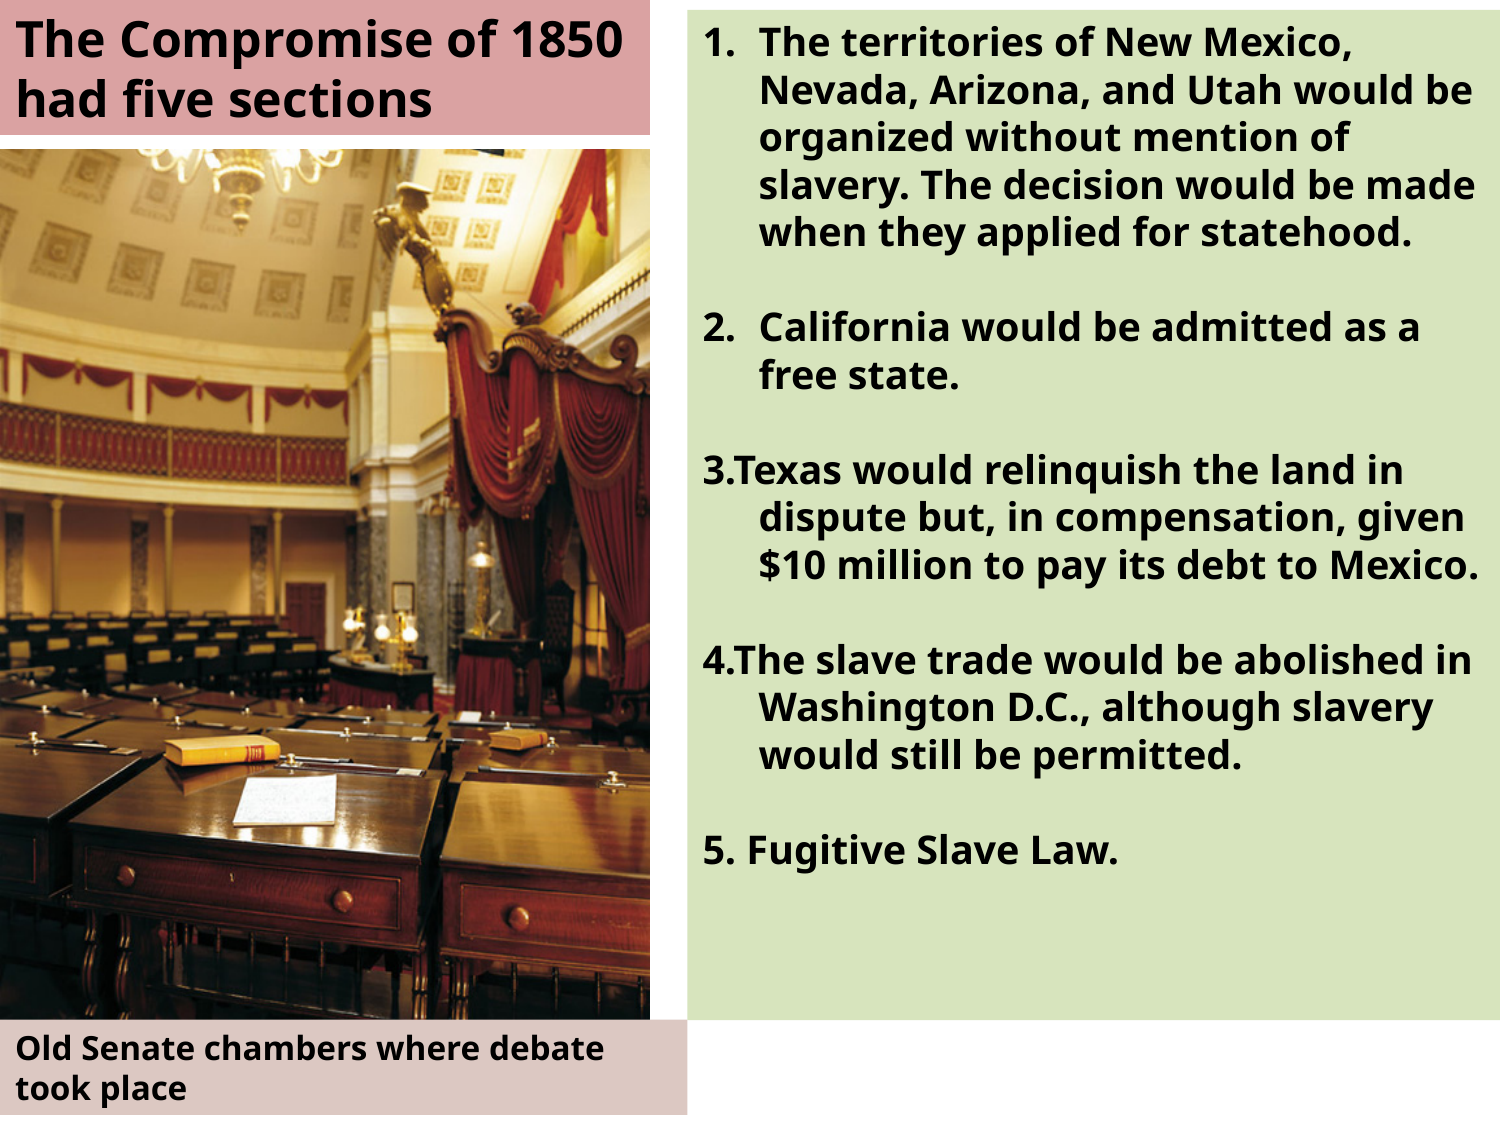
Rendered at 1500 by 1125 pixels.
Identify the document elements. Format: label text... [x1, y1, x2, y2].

text_box The Compromise of 1850 had five sections [0, 0, 650, 135]
text_box The territories of New Mexico, Nevada, Arizona, and Utah would be organized without mention of slavery. The decision would be made when they applied for statehood. California would be admitted as a free state. 3.Texas would relinquish the land in dispute but, in compensation, given $10 million to pay its debt to Mexico. 4.The slave trade would be abolished in Washington D.C., although slavery would still be permitted. 5. Fugitive Slave Law. [687, 9, 1500, 1021]
text_box Old Senate chambers where debate took place [0, 1019, 688, 1115]
picture [0, 149, 651, 1026]
